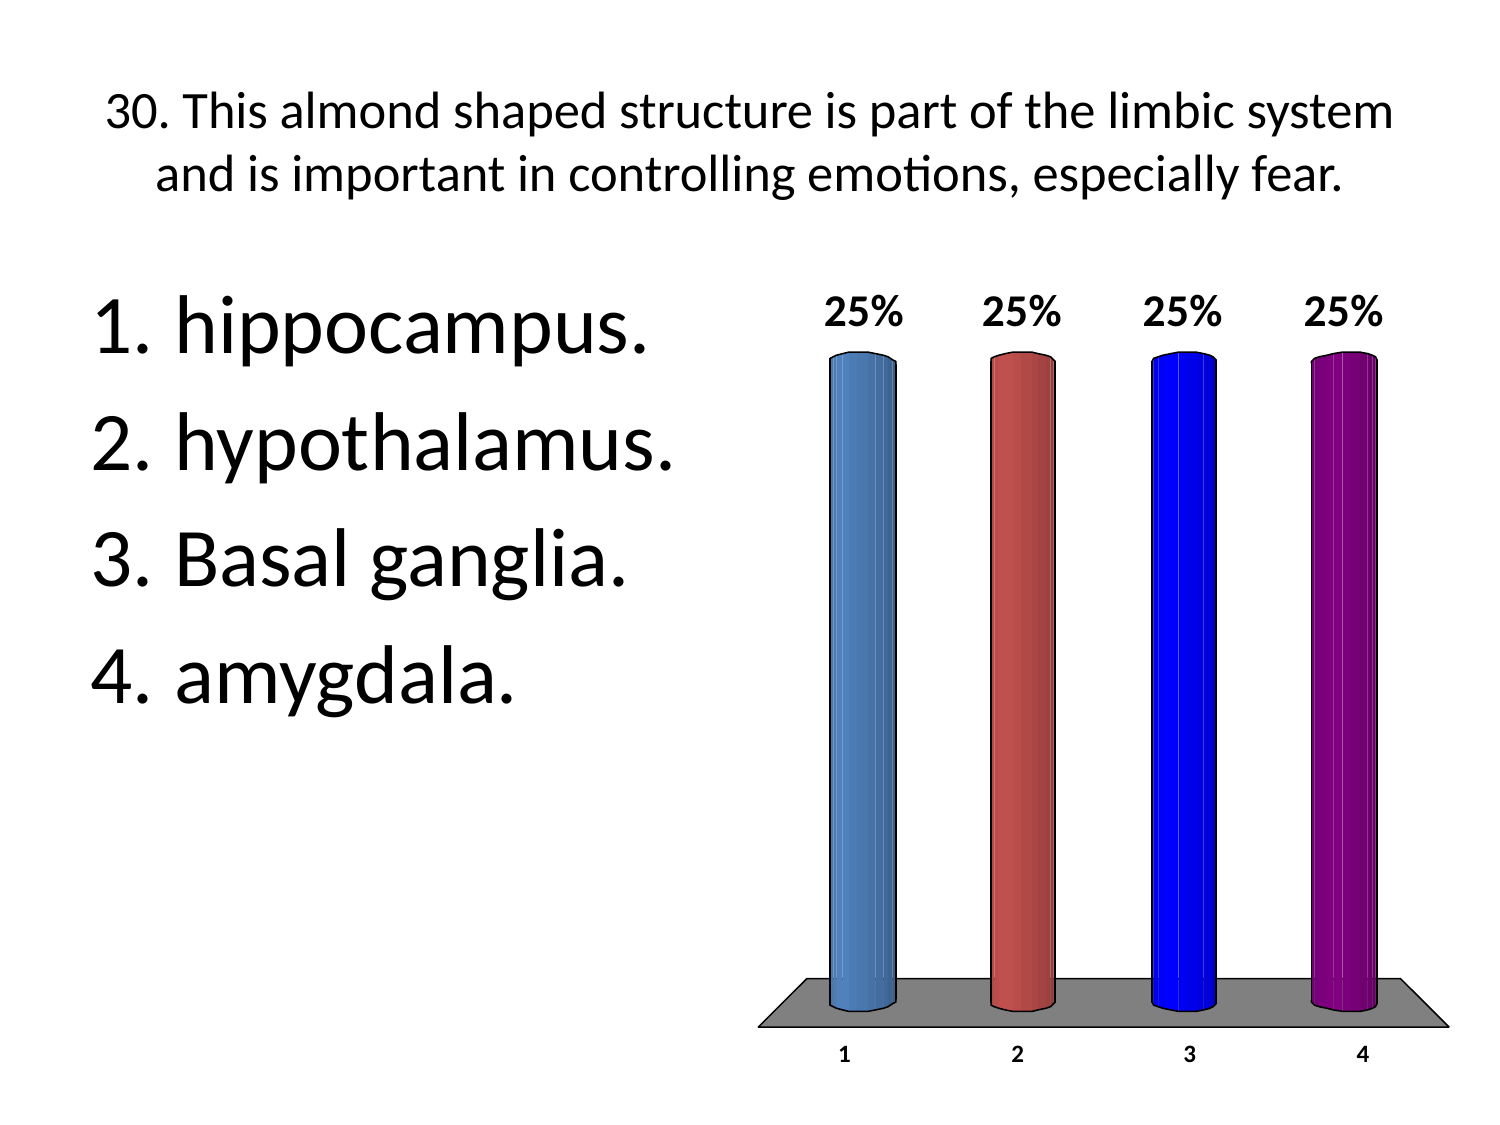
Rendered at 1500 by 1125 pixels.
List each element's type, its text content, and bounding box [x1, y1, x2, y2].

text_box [739, 270, 1490, 1115]
title 30. This almond shaped structure is part of the limbic system and is important in controlling emotions, especially fear. [75, 45, 1425, 233]
list hippocampus. hypothalamus. Basal ganglia. amygdala. [75, 262, 750, 1005]
